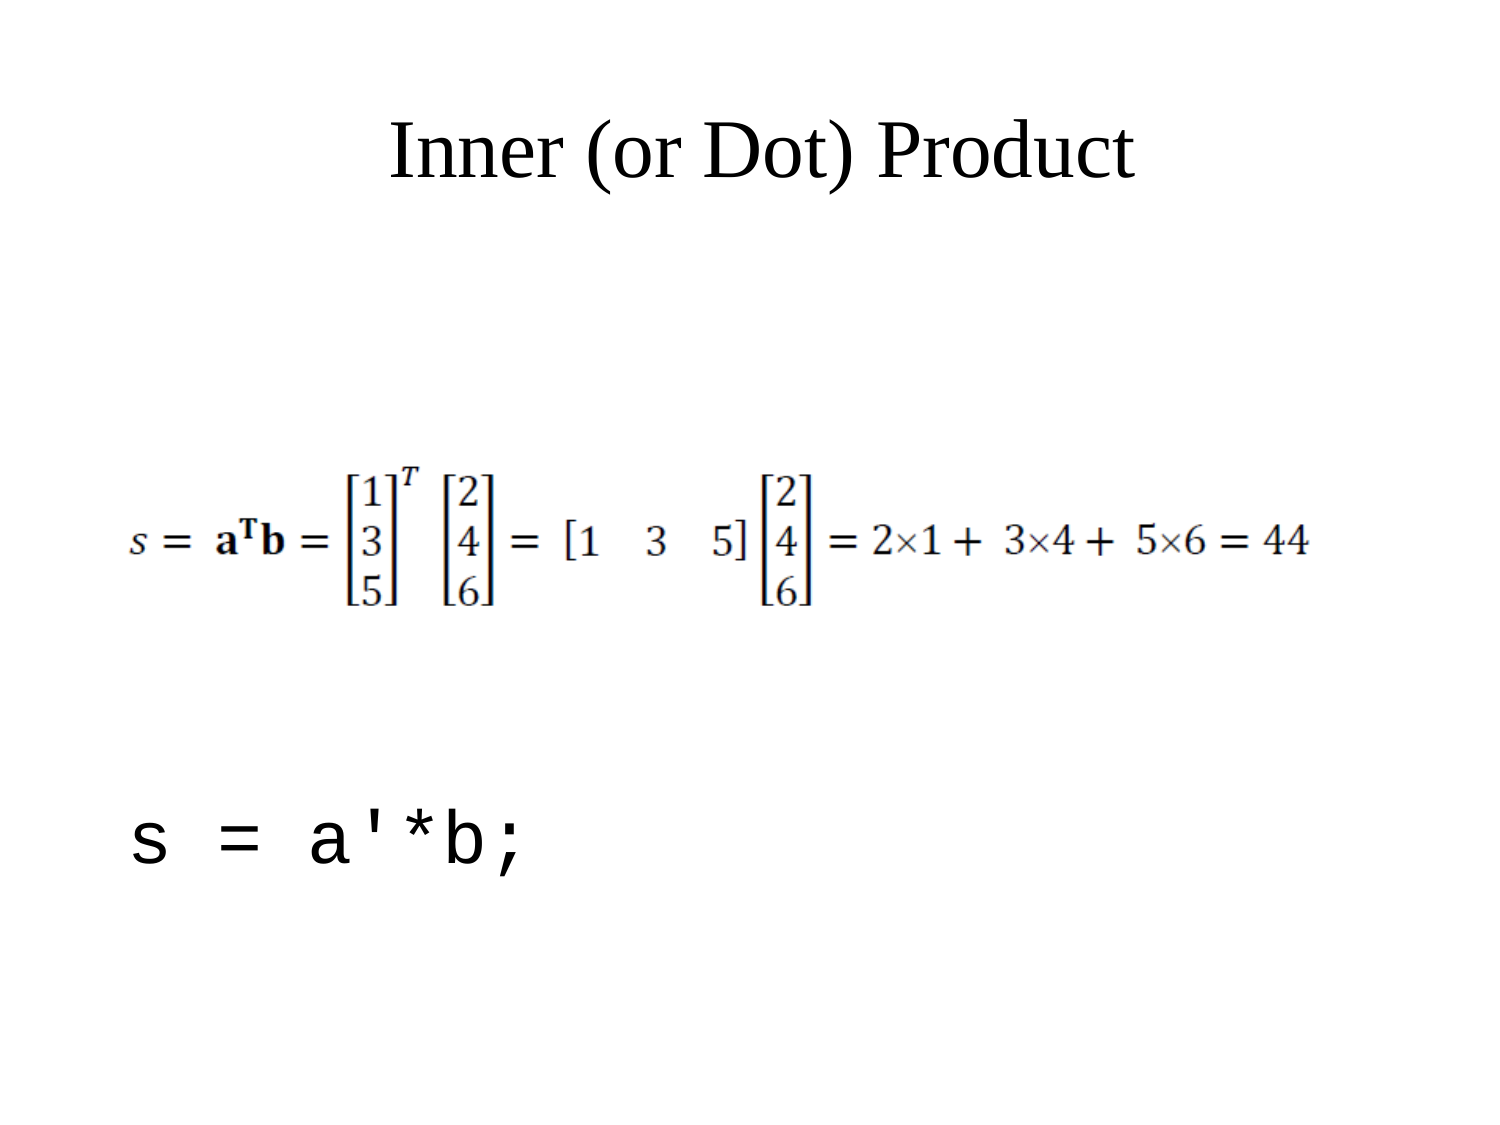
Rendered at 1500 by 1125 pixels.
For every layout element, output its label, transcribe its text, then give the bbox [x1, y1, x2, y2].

picture [99, 431, 1338, 645]
text_box s = a'*b; [112, 781, 750, 887]
title Inner (or Dot) Product [87, 50, 1438, 238]
